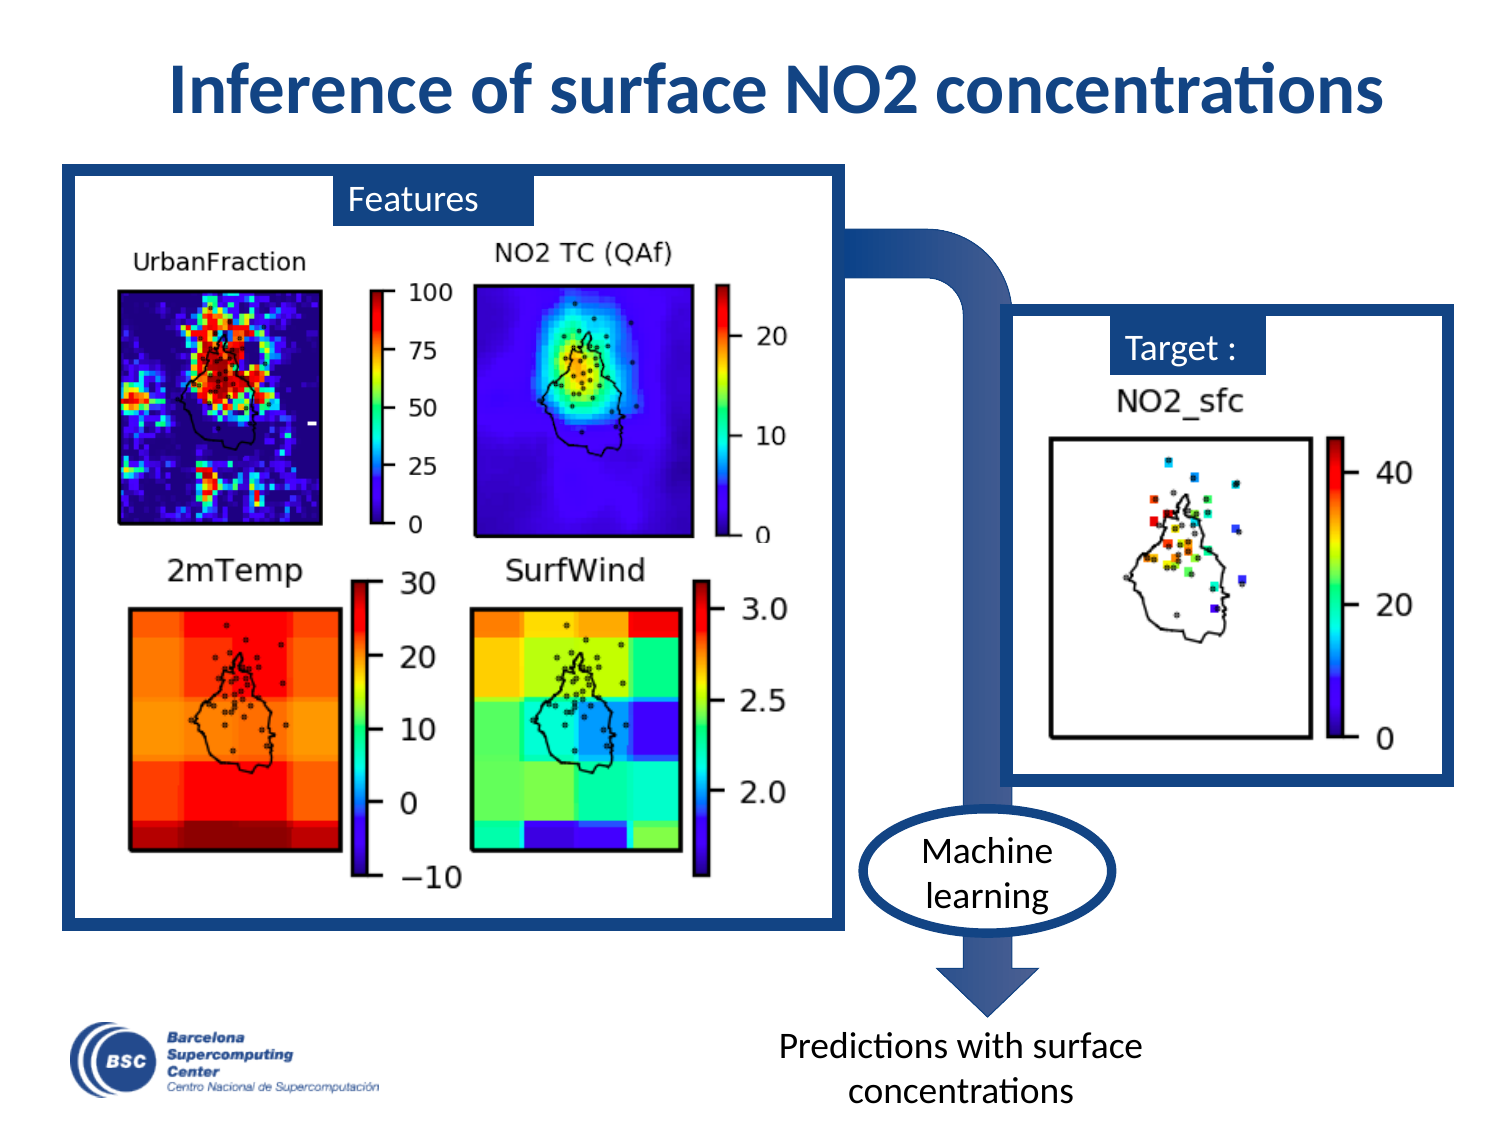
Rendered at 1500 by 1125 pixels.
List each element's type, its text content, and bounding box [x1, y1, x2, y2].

picture [106, 233, 802, 903]
text_box [935, 933, 1040, 1018]
title Inference of surface NO2 concentrations [129, 16, 1426, 163]
text_box [843, 228, 1013, 809]
text_box Target : [1110, 315, 1266, 375]
picture [1031, 383, 1436, 769]
text_box Features [333, 166, 534, 226]
text_box Machine learning [862, 808, 1113, 934]
picture [70, 1022, 379, 1098]
text_box Predictions with surface concentrations [745, 1013, 1177, 1119]
text_box [68, 169, 839, 925]
text_box [1006, 309, 1448, 781]
